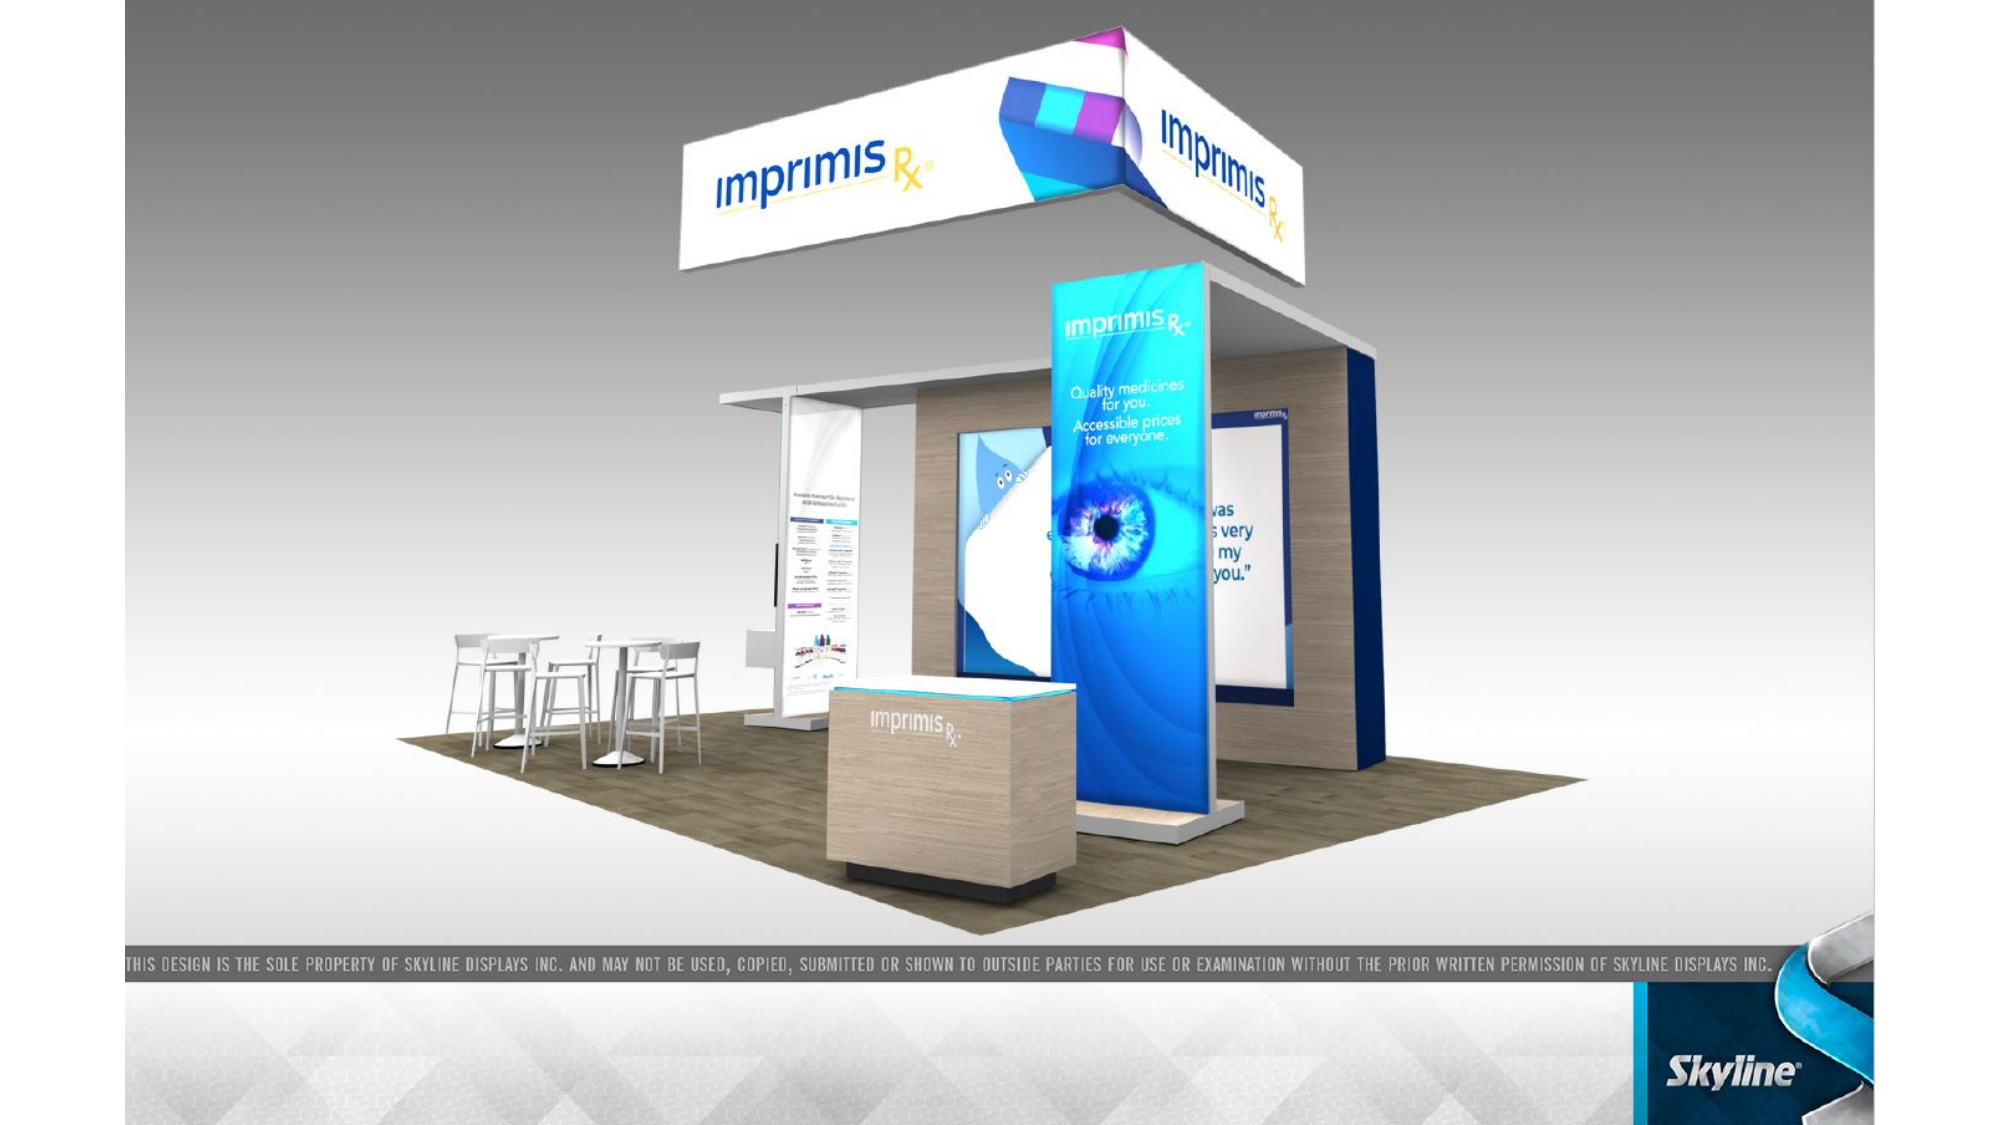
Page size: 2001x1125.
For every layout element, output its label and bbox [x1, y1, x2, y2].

picture [125, 0, 1875, 1125]
